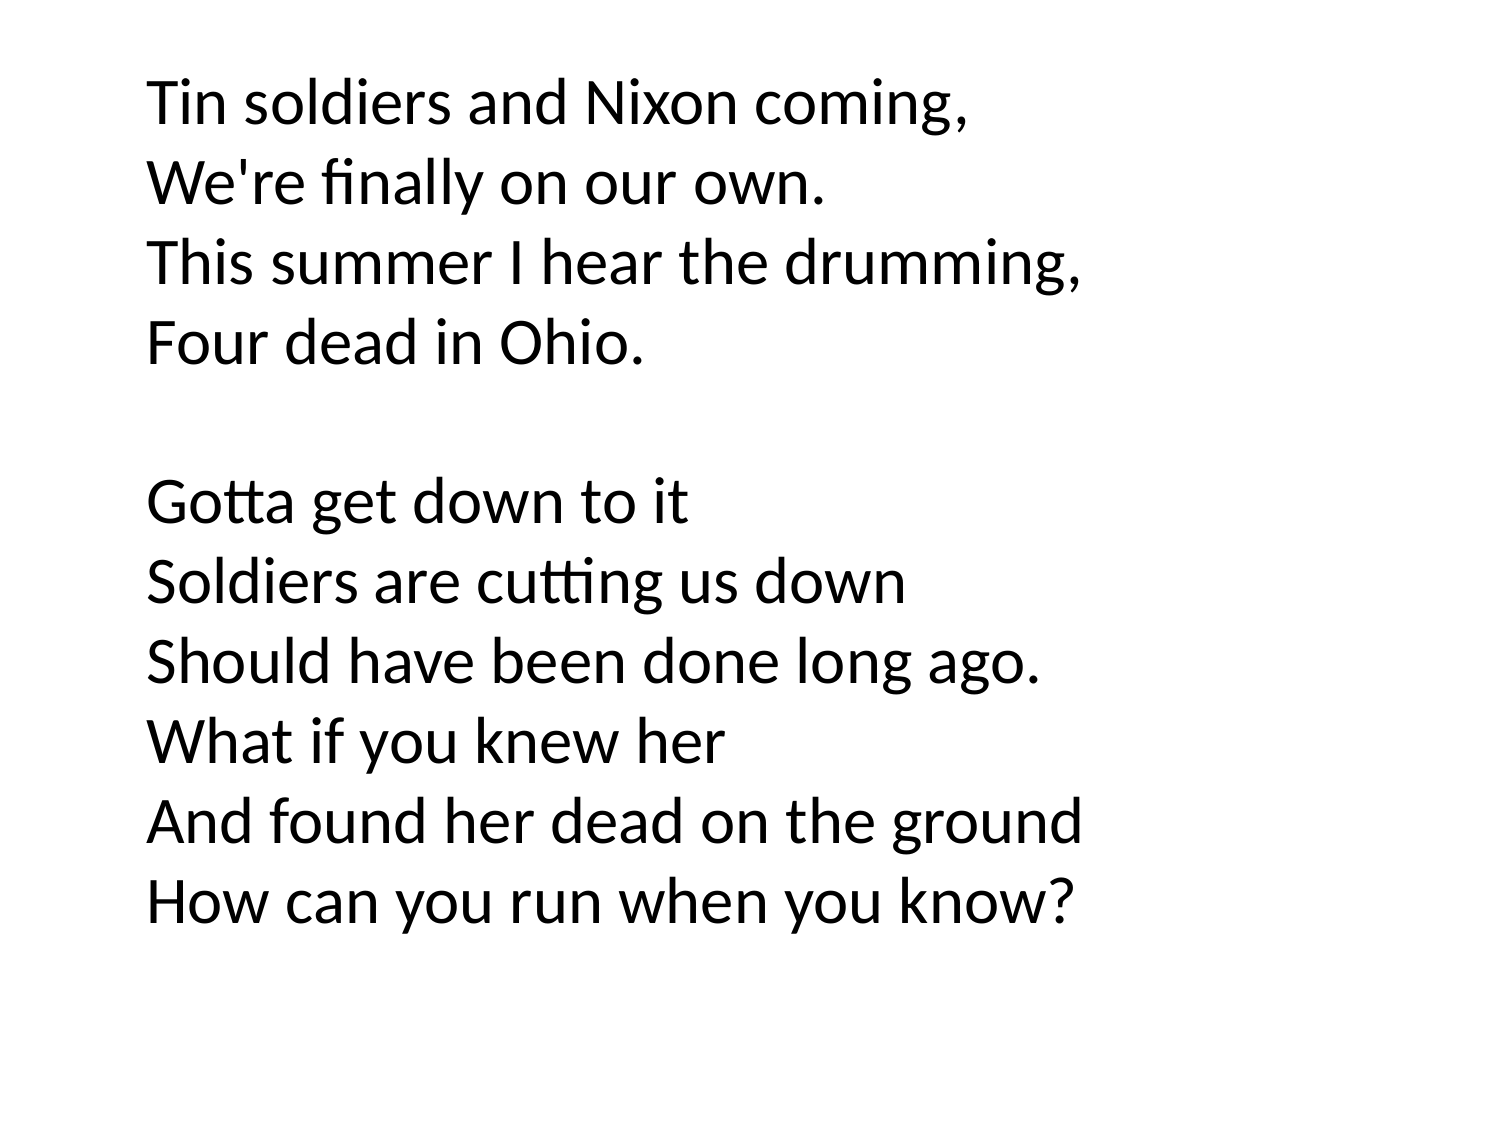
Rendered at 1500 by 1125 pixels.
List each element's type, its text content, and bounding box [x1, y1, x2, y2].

list Tin soldiers and Nixon coming, We're finally on our own. This summer I hear the drumming, Four dead in Ohio. Gotta get down to it Soldiers are cutting us down Should have been done long ago. What if you knew her And found her dead on the ground How can you run when you know? [75, 50, 1425, 1005]
